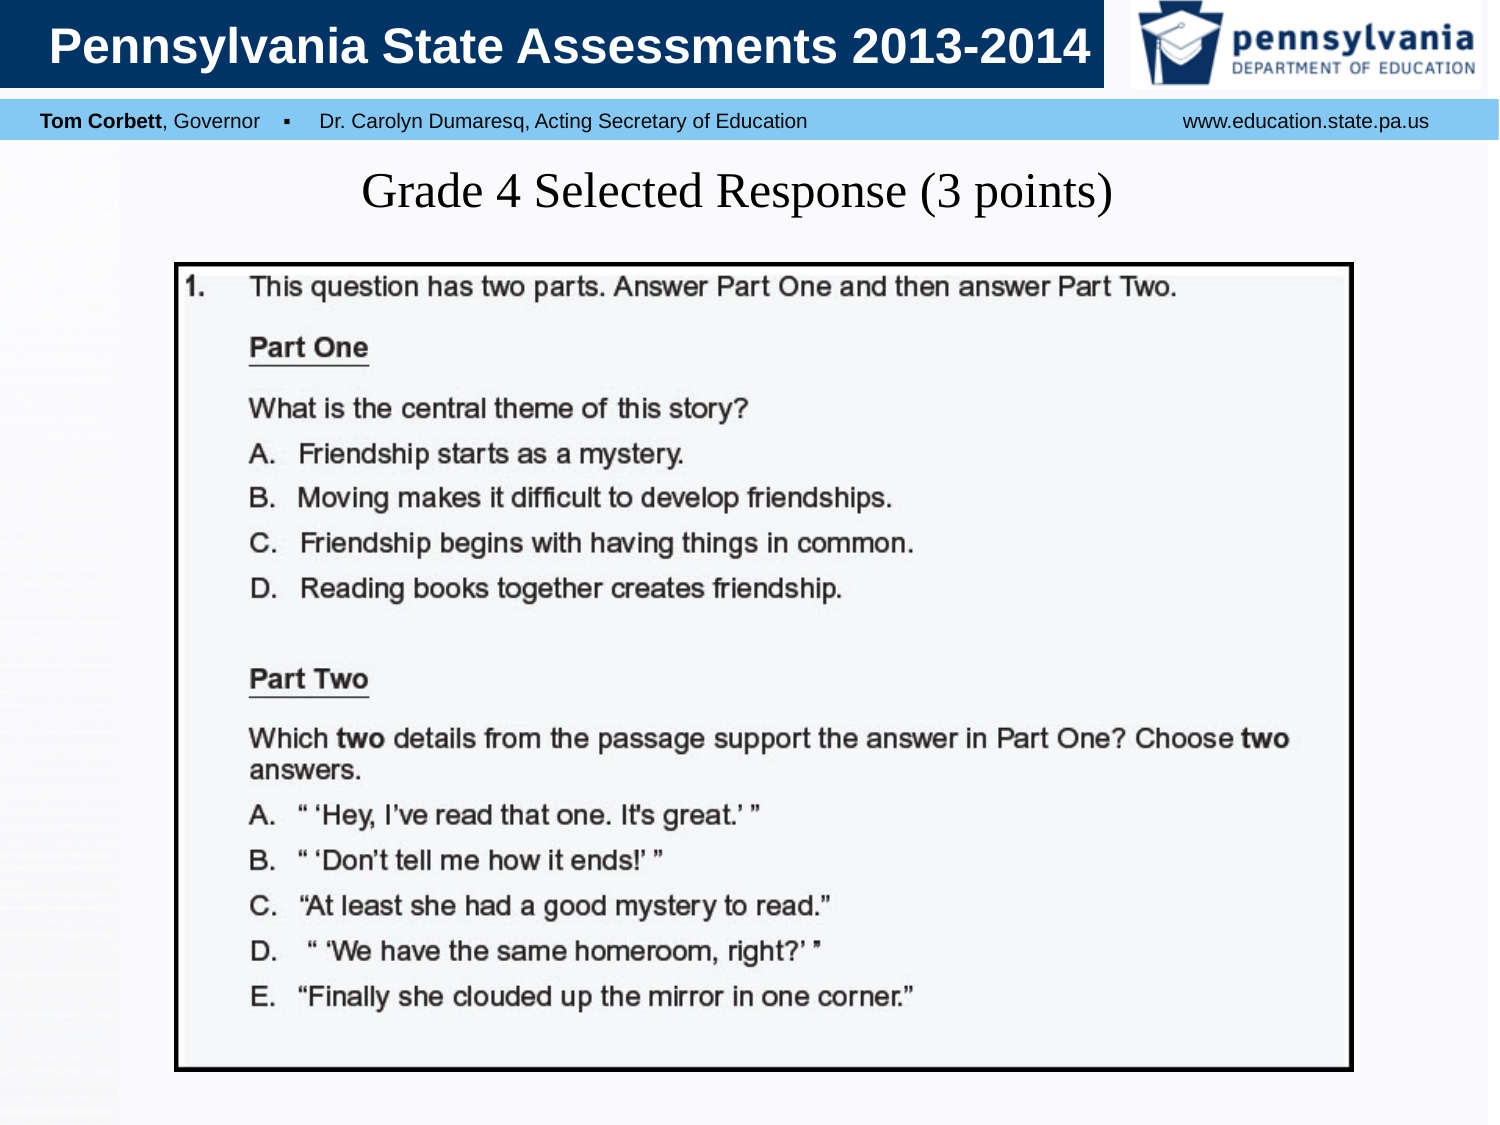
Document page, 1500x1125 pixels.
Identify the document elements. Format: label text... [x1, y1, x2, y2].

list Grade 4 Selected Response (3 points) [62, 149, 1413, 263]
picture [0, 140, 1488, 1125]
picture [0, 0, 1488, 99]
